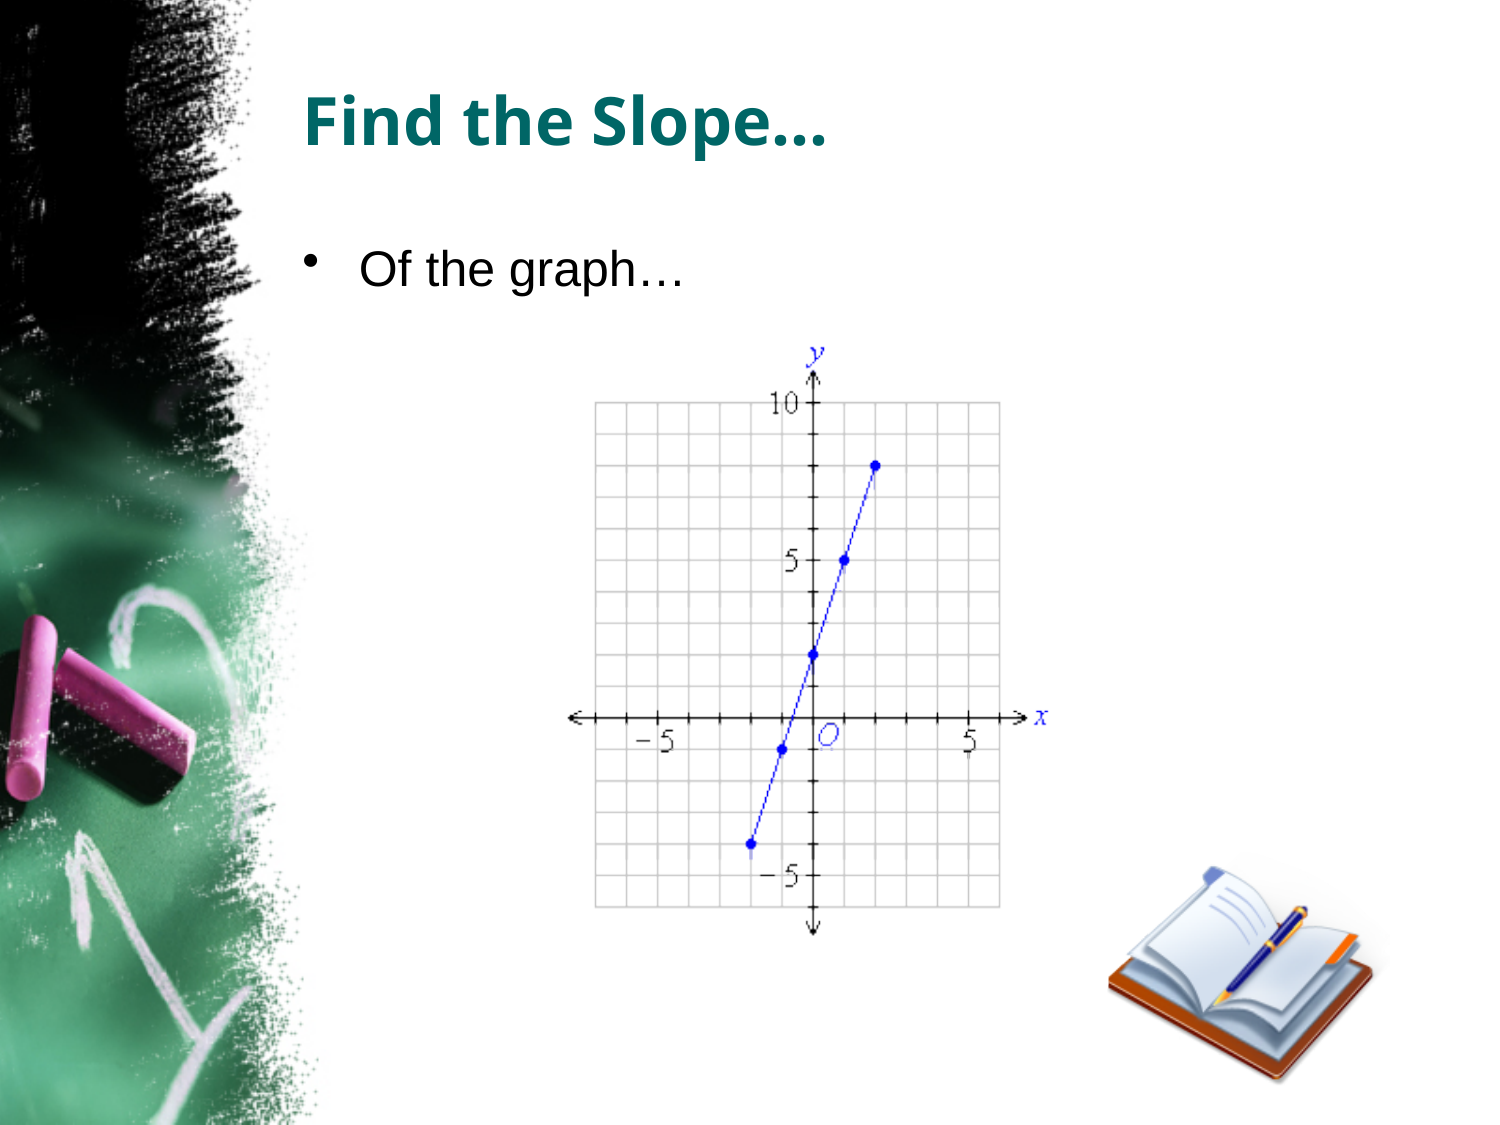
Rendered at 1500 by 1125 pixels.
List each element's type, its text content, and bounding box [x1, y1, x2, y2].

picture [0, 0, 1500, 1125]
list Of the graph… [287, 228, 1393, 980]
title Find the Slope… [287, 49, 1438, 188]
